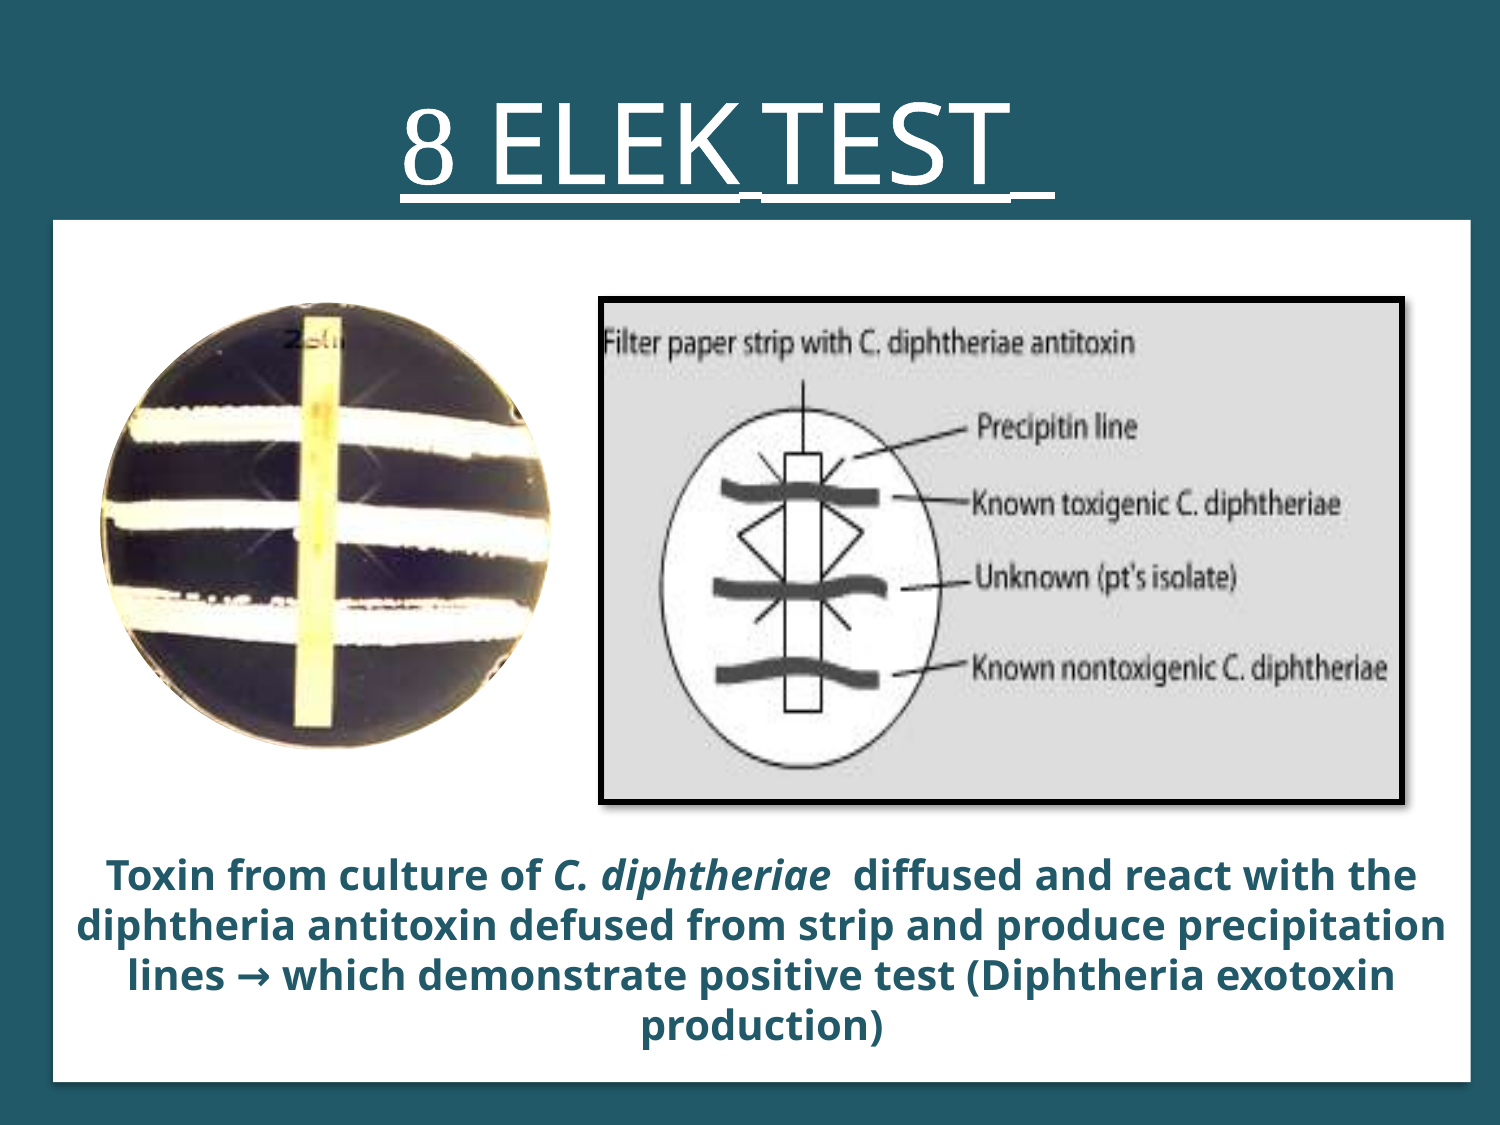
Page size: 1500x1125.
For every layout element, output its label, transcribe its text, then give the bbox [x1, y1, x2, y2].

picture [603, 302, 1400, 799]
picture [100, 302, 552, 751]
list Toxin from culture of C. diphtheriae diffused and react with the diphtheria antitoxin defused from strip and produce precipitation lines → which demonstrate positive test (Diphtheria exotoxin production) [51, 218, 1473, 1084]
title  ELEK TEST [29, 45, 1425, 233]
